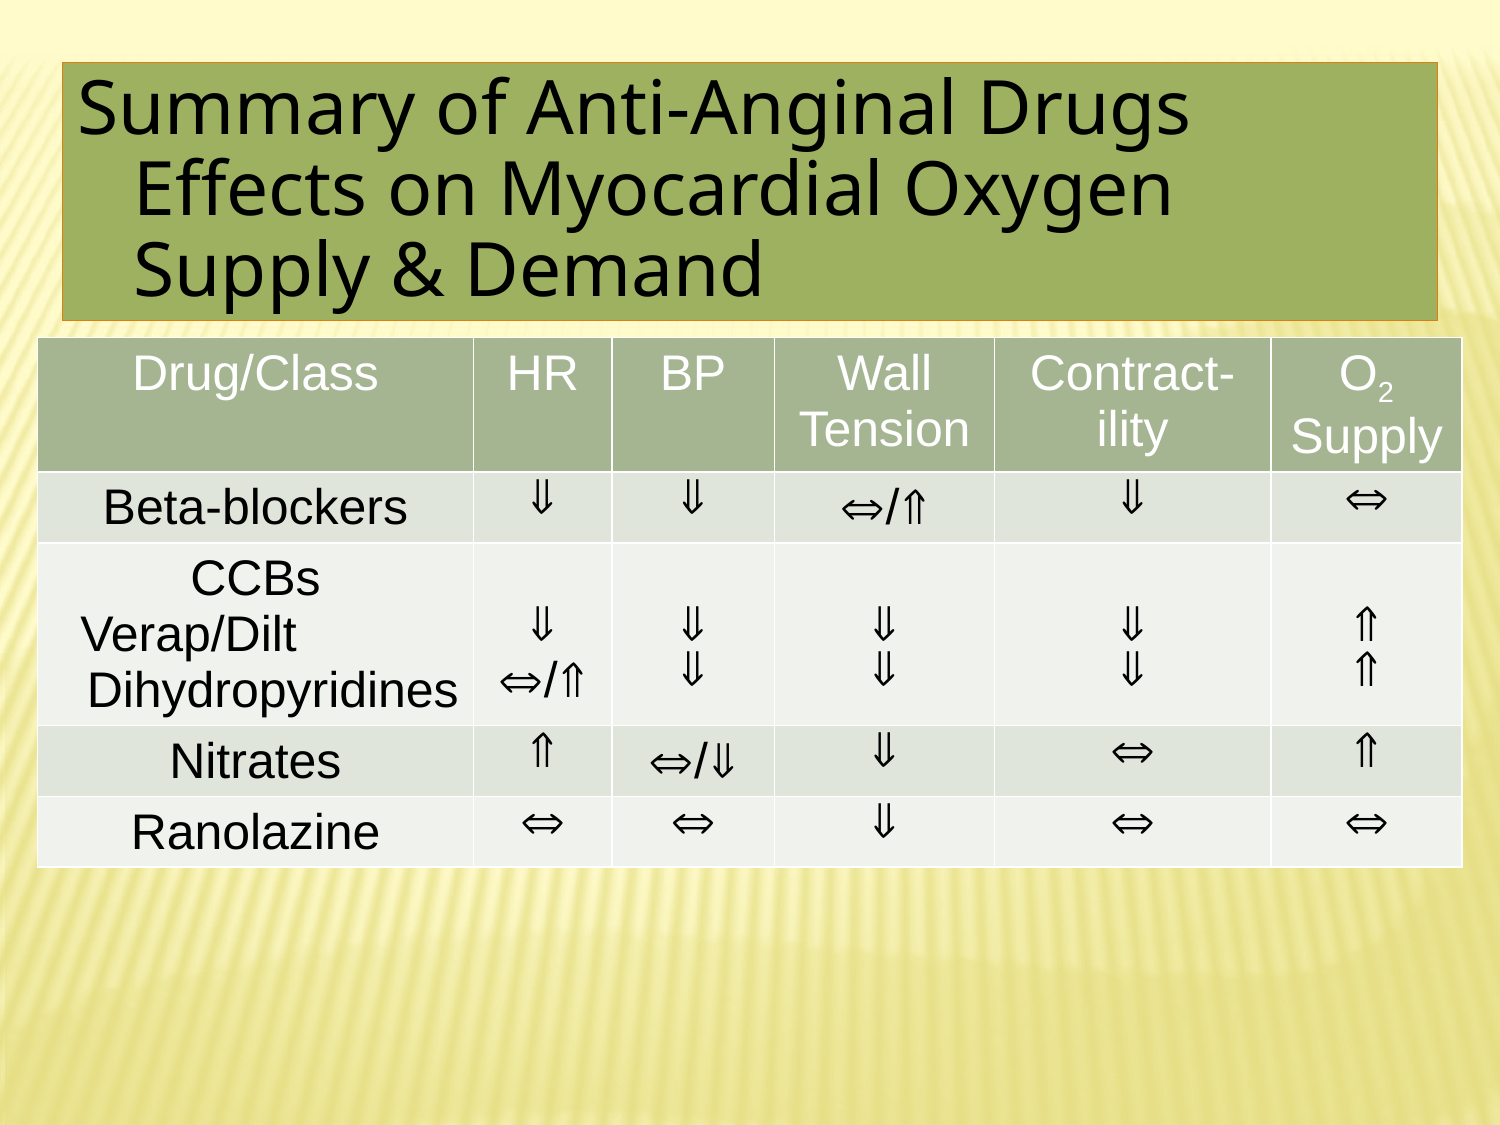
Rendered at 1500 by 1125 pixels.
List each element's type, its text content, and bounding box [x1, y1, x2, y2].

table_cell CCBs Verap/Dilt Dihydropyridines [38, 544, 473, 725]
table_header Drug/Class [38, 338, 473, 471]
table_cell  [995, 473, 1270, 542]
table_cell  [995, 726, 1270, 796]
table_cell  [1272, 797, 1461, 866]
table_cell Beta-blockers [38, 473, 473, 542]
table_cell Nitrates [38, 726, 473, 796]
table_cell  [995, 797, 1270, 866]
table_cell  [474, 473, 611, 542]
table_cell  [775, 797, 994, 866]
table_cell   [613, 544, 774, 725]
table_header BP [613, 338, 774, 471]
table_cell   [775, 544, 994, 725]
table_cell  [775, 726, 994, 796]
table_cell / [775, 473, 994, 542]
table_cell  [474, 726, 611, 796]
table_cell  [613, 473, 774, 542]
table_cell  [474, 797, 611, 866]
table_header O2 Supply [1272, 338, 1461, 471]
table_header Wall Tension [775, 338, 994, 471]
table_cell / [613, 726, 774, 796]
table_cell  [1272, 473, 1461, 542]
table_cell  [613, 797, 774, 866]
table_cell  / [474, 544, 611, 725]
table_header HR [474, 338, 611, 471]
table_header Contract-ility [995, 338, 1270, 471]
table_cell  [1272, 726, 1461, 796]
table_cell   [1272, 544, 1461, 725]
table_cell Ranolazine [38, 797, 473, 866]
text_box Summary of Anti-Anginal Drugs Effects on Myocardial Oxygen Supply & Demand [62, 62, 1438, 321]
table_cell   [995, 544, 1270, 725]
